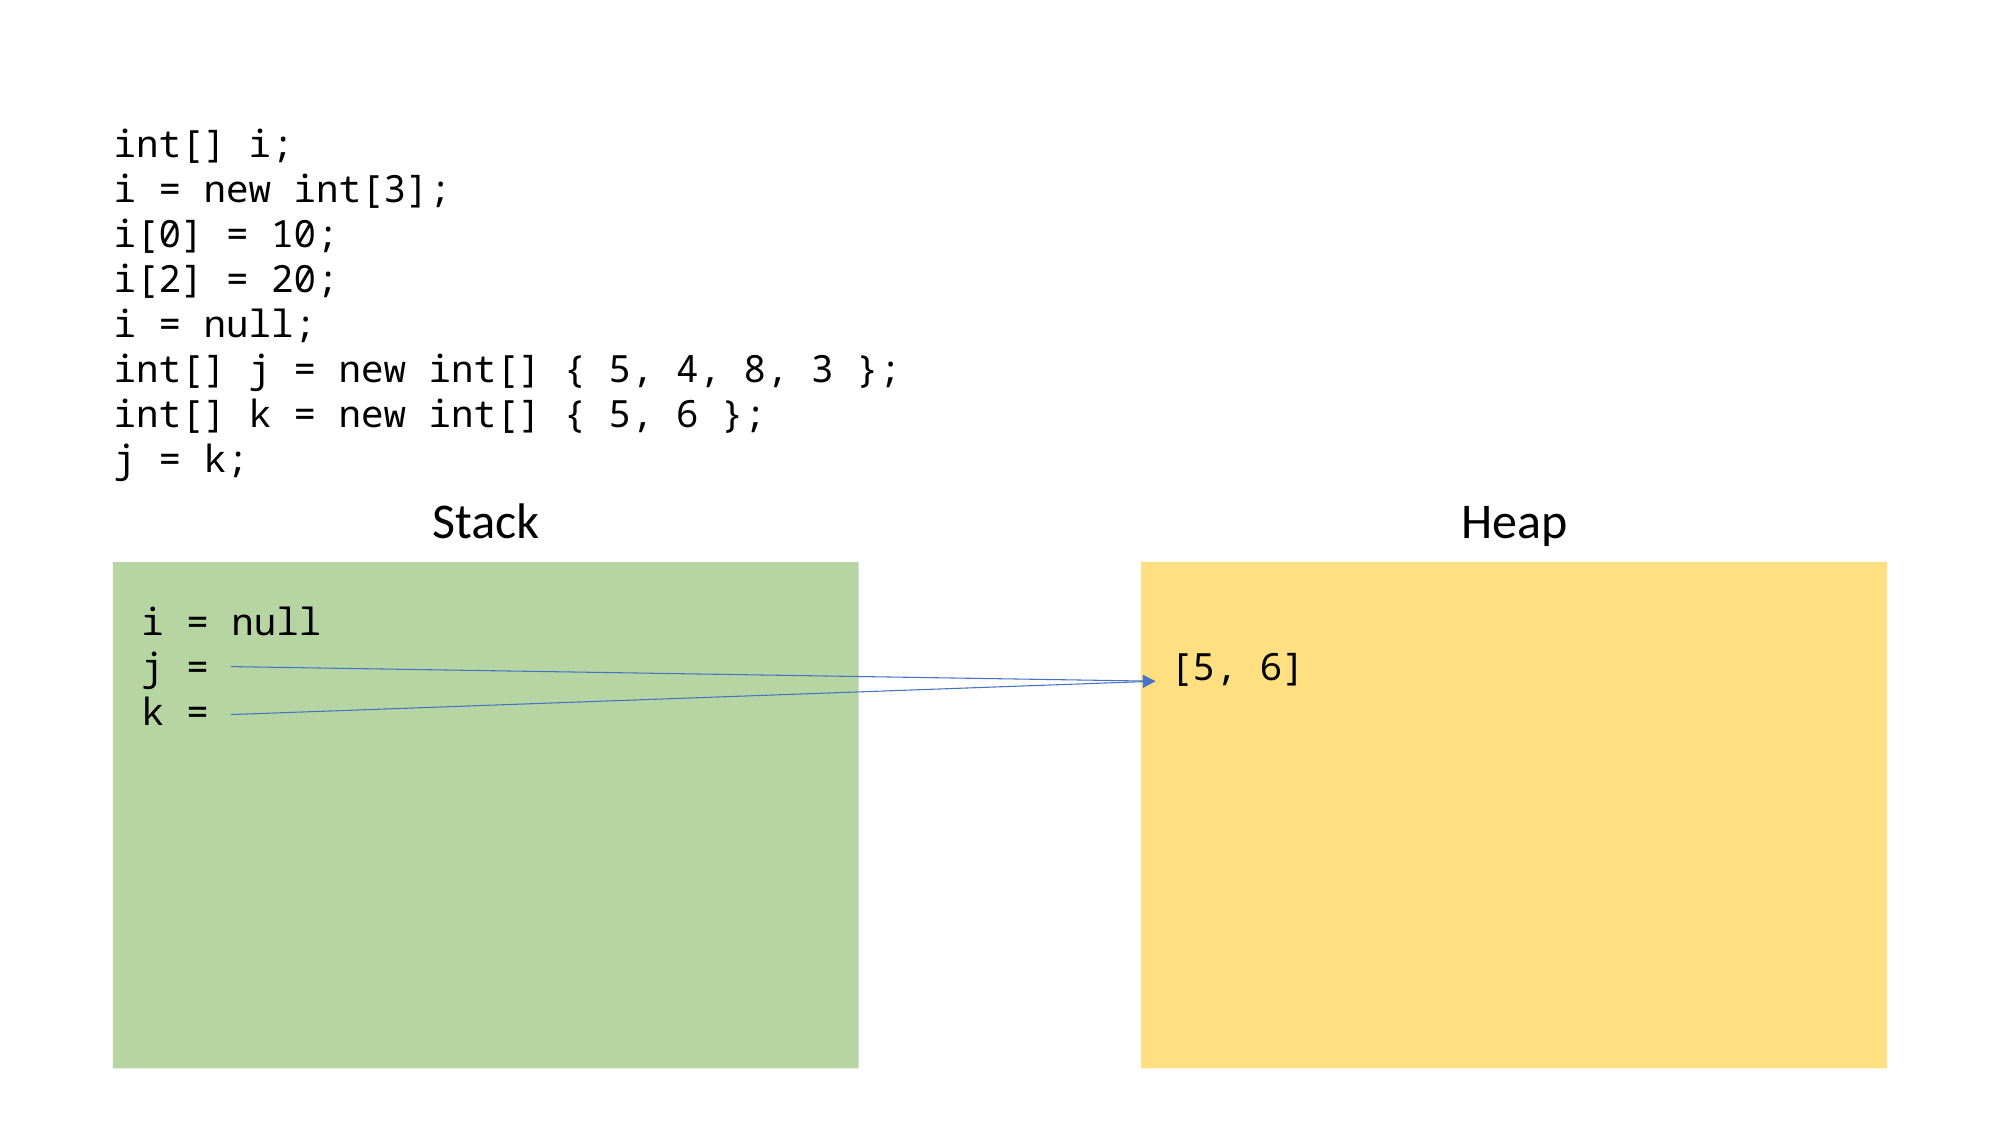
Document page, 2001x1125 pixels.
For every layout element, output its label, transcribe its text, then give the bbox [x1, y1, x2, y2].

text_box [5, 6] [1155, 590, 1873, 696]
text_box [231, 681, 1156, 715]
text_box i = null j = k = [126, 590, 845, 741]
text_box int[] i; i = new int[3]; i[0] = 10; i[2] = 20; i = null; int[] j = new int[] { 5, 4, 8, 3 }; int[] k = new int[] { 5, 6 }; j = k; [99, 112, 1923, 488]
text_box Stack [112, 481, 859, 557]
text_box Heap [1141, 481, 1888, 557]
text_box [231, 666, 1156, 681]
text_box [1141, 562, 1888, 1069]
text_box [112, 562, 859, 1069]
